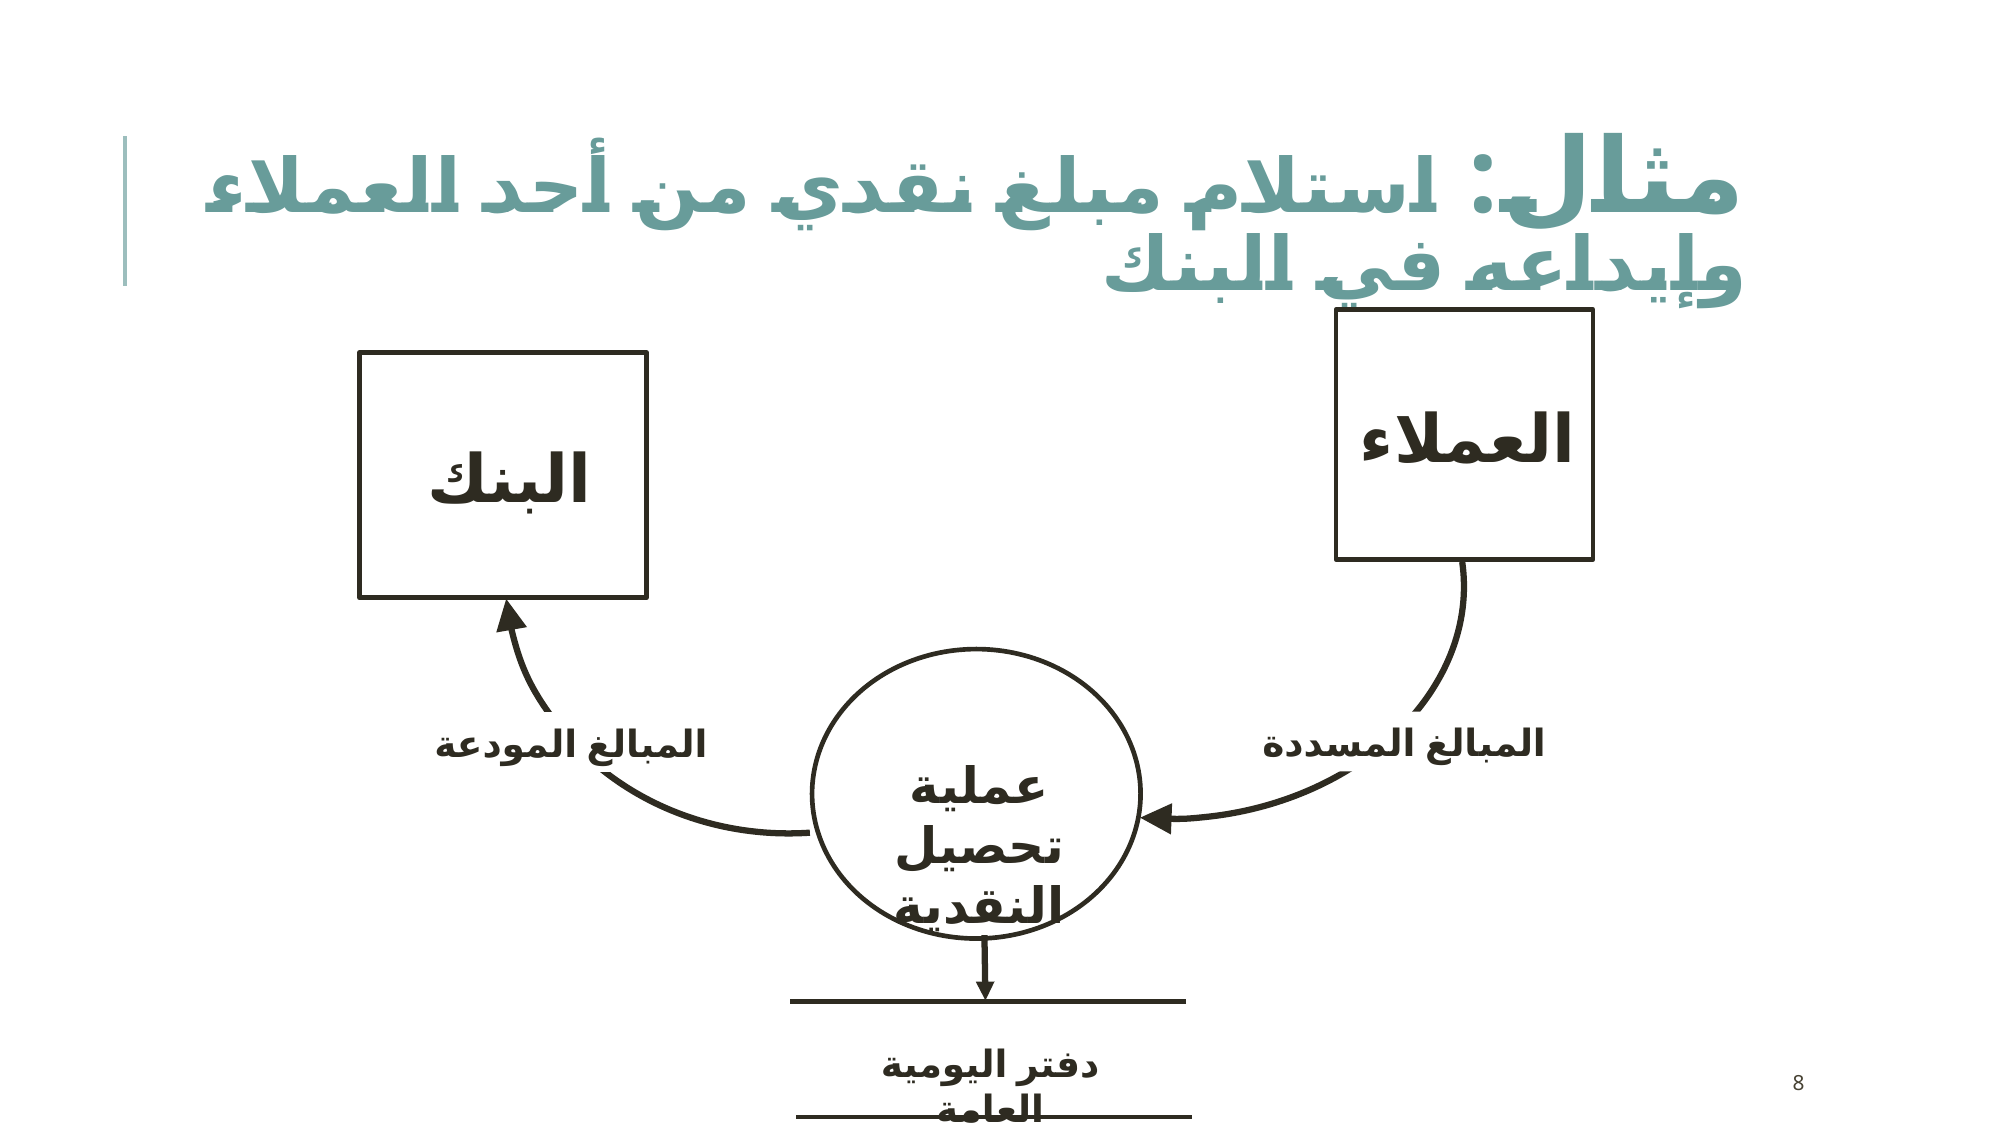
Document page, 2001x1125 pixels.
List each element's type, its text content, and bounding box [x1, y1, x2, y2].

text_box دفتر اليومية العامة [824, 1032, 1156, 1112]
text_box [820, 647, 1133, 745]
text_box [1335, 484, 1594, 561]
text_box [1335, 308, 1594, 388]
text_box [358, 351, 648, 428]
text_box البنك [343, 428, 676, 524]
slide_number 8 [1777, 1061, 1938, 1107]
text_box العملاء [1302, 388, 1634, 484]
text_box [499, 567, 810, 835]
text_box المبالغ المودعة [410, 712, 742, 772]
text_box عملية تحصيل النقدية [813, 745, 1145, 941]
text_box [1145, 561, 1465, 830]
title مثال: استلام مبلغ نقدي من أحد العملاء وإيداعه في البنك [168, 96, 1763, 342]
text_box المبالغ المسددة [1238, 711, 1570, 772]
text_box [358, 524, 648, 599]
